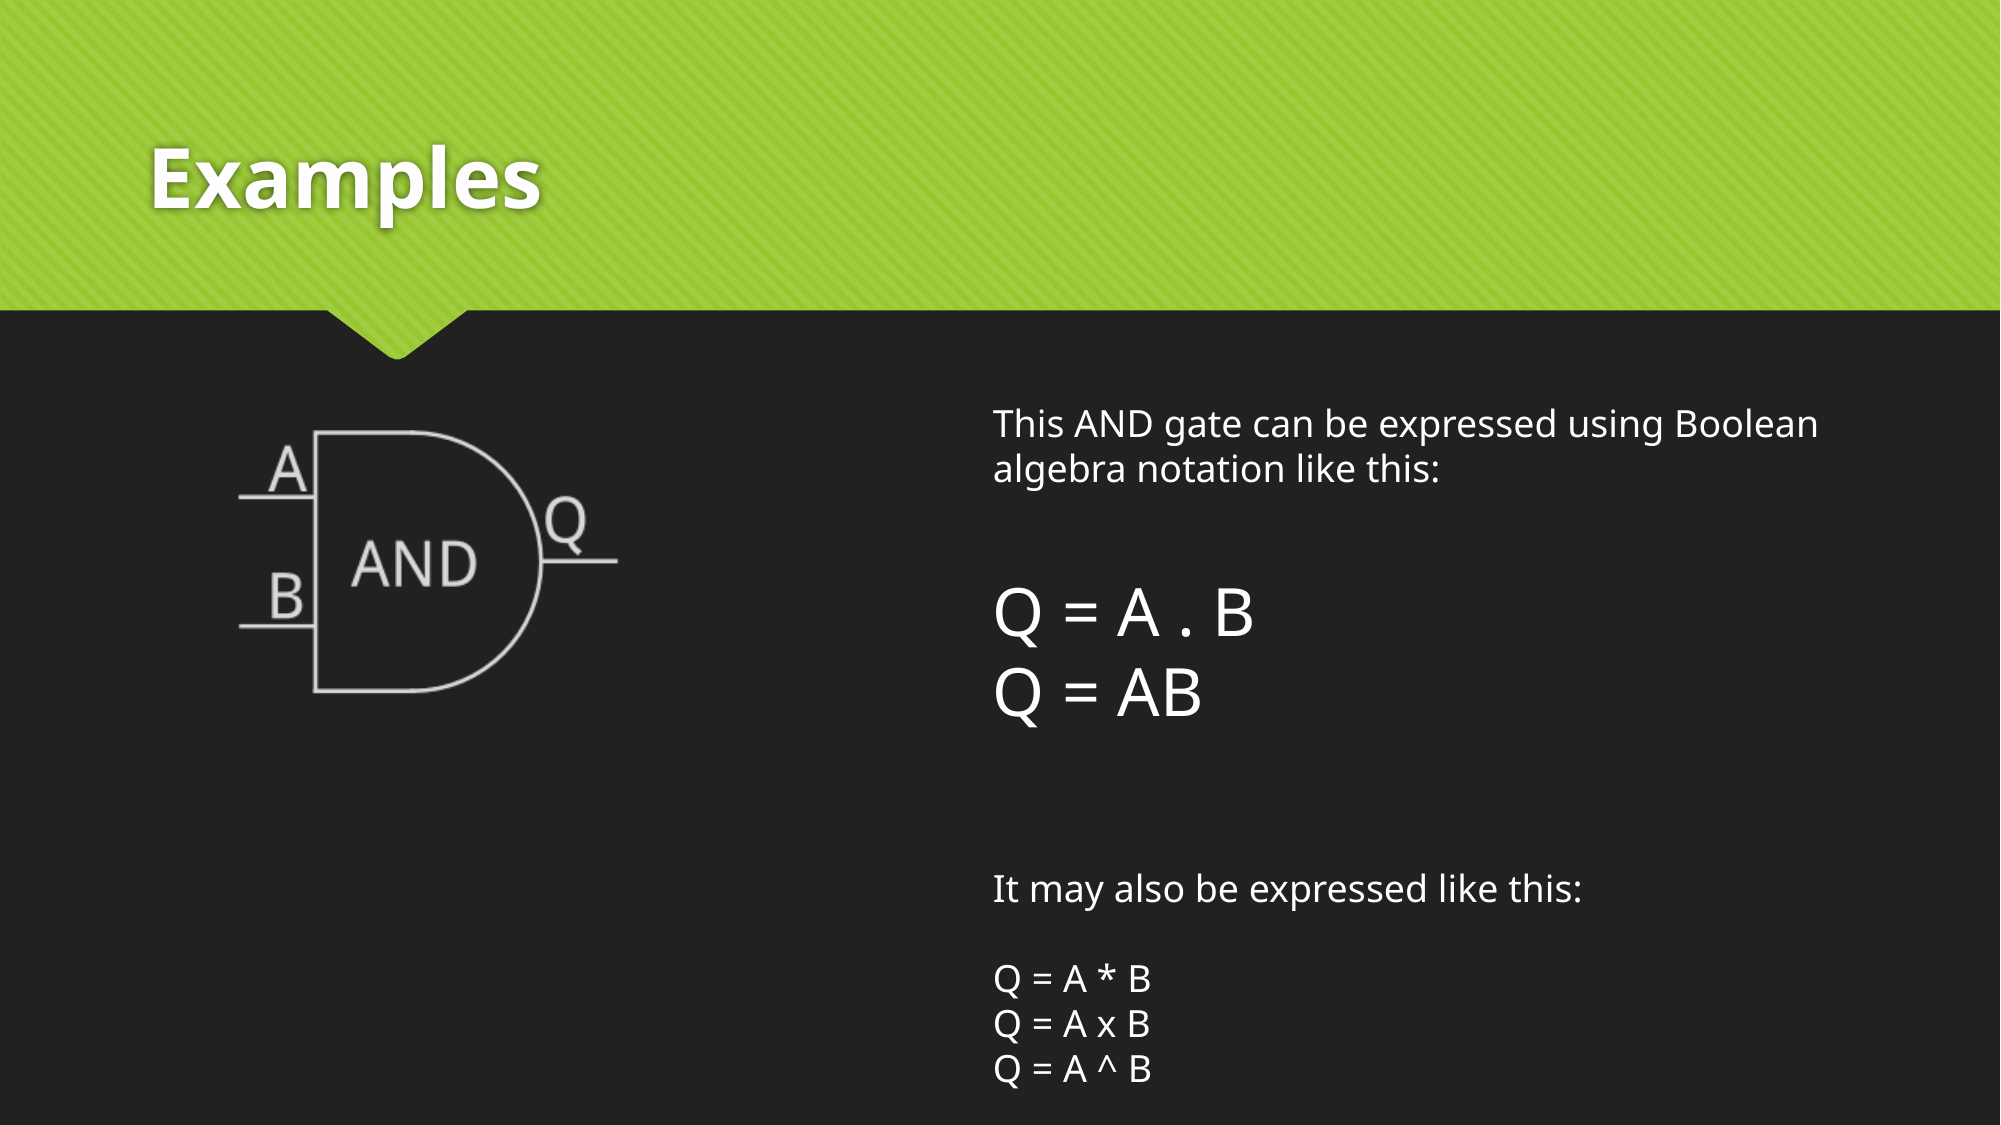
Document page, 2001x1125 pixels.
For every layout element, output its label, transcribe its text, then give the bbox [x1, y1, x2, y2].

picture [232, 429, 639, 715]
title Examples [132, 73, 1868, 233]
text_box This AND gate can be expressed using Boolean algebra notation like this: Q = A . B Q = AB It may also be expressed like this: Q = A * B Q = A x B Q = A ^ B [978, 392, 1868, 1098]
